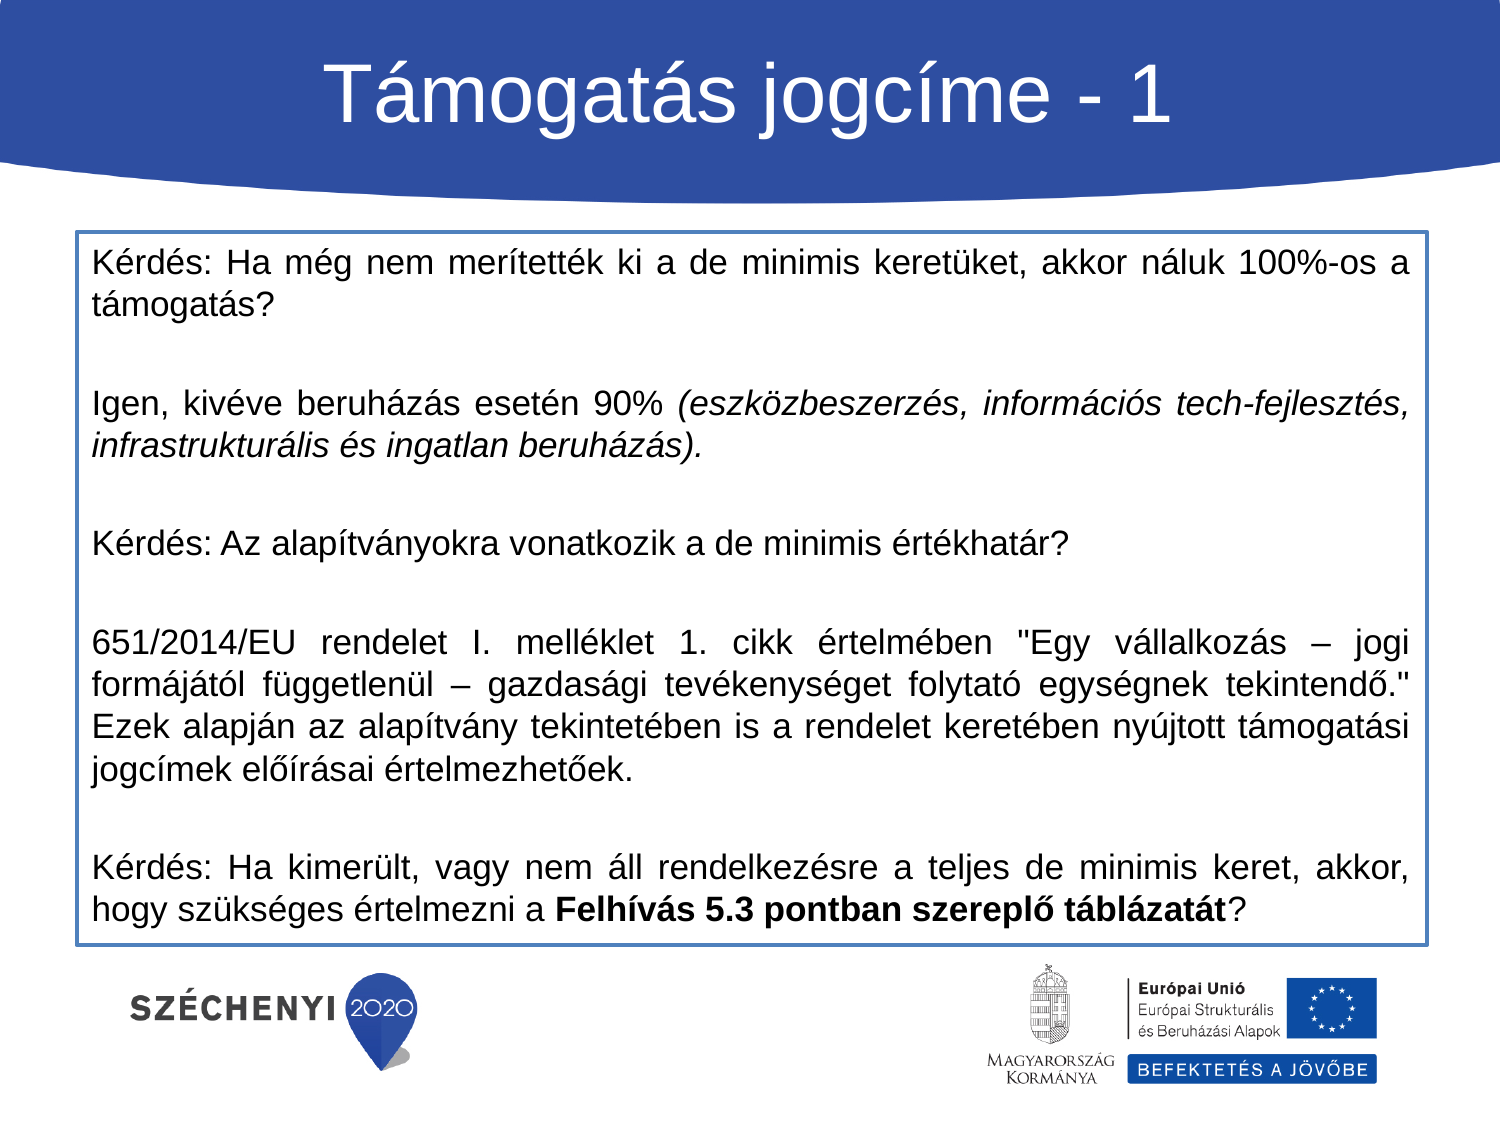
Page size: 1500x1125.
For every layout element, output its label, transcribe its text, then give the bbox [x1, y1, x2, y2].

list Kérdés: Ha még nem merítették ki a de minimis keretüket, akkor náluk 100%-os a támogatás? Igen, kivéve beruházás esetén 90% (eszközbeszerzés, információs tech-fejlesztés, infrastrukturális és ingatlan beruházás). Kérdés: Az alapítványokra vonatkozik a de minimis értékhatár? 651/2014/EU rendelet I. melléklet 1. cikk értelmében "Egy vállalkozás – jogi formájától függetlenül – gazdasági tevékenységet folytató egységnek tekintendő." Ezek alapján az alapítvány tekintetében is a rendelet keretében nyújtott támogatási jogcímek előírásai értelmezhetőek. Kérdés: Ha kimerült, vagy nem áll rendelkezésre a teljes de minimis keret, akkor, hogy szükséges értelmezni a Felhívás 5.3 pontban szereplő táblázatát? [75, 230, 1429, 947]
picture [0, 0, 1500, 1125]
title Támogatás jogcíme - 1 [73, 0, 1424, 183]
